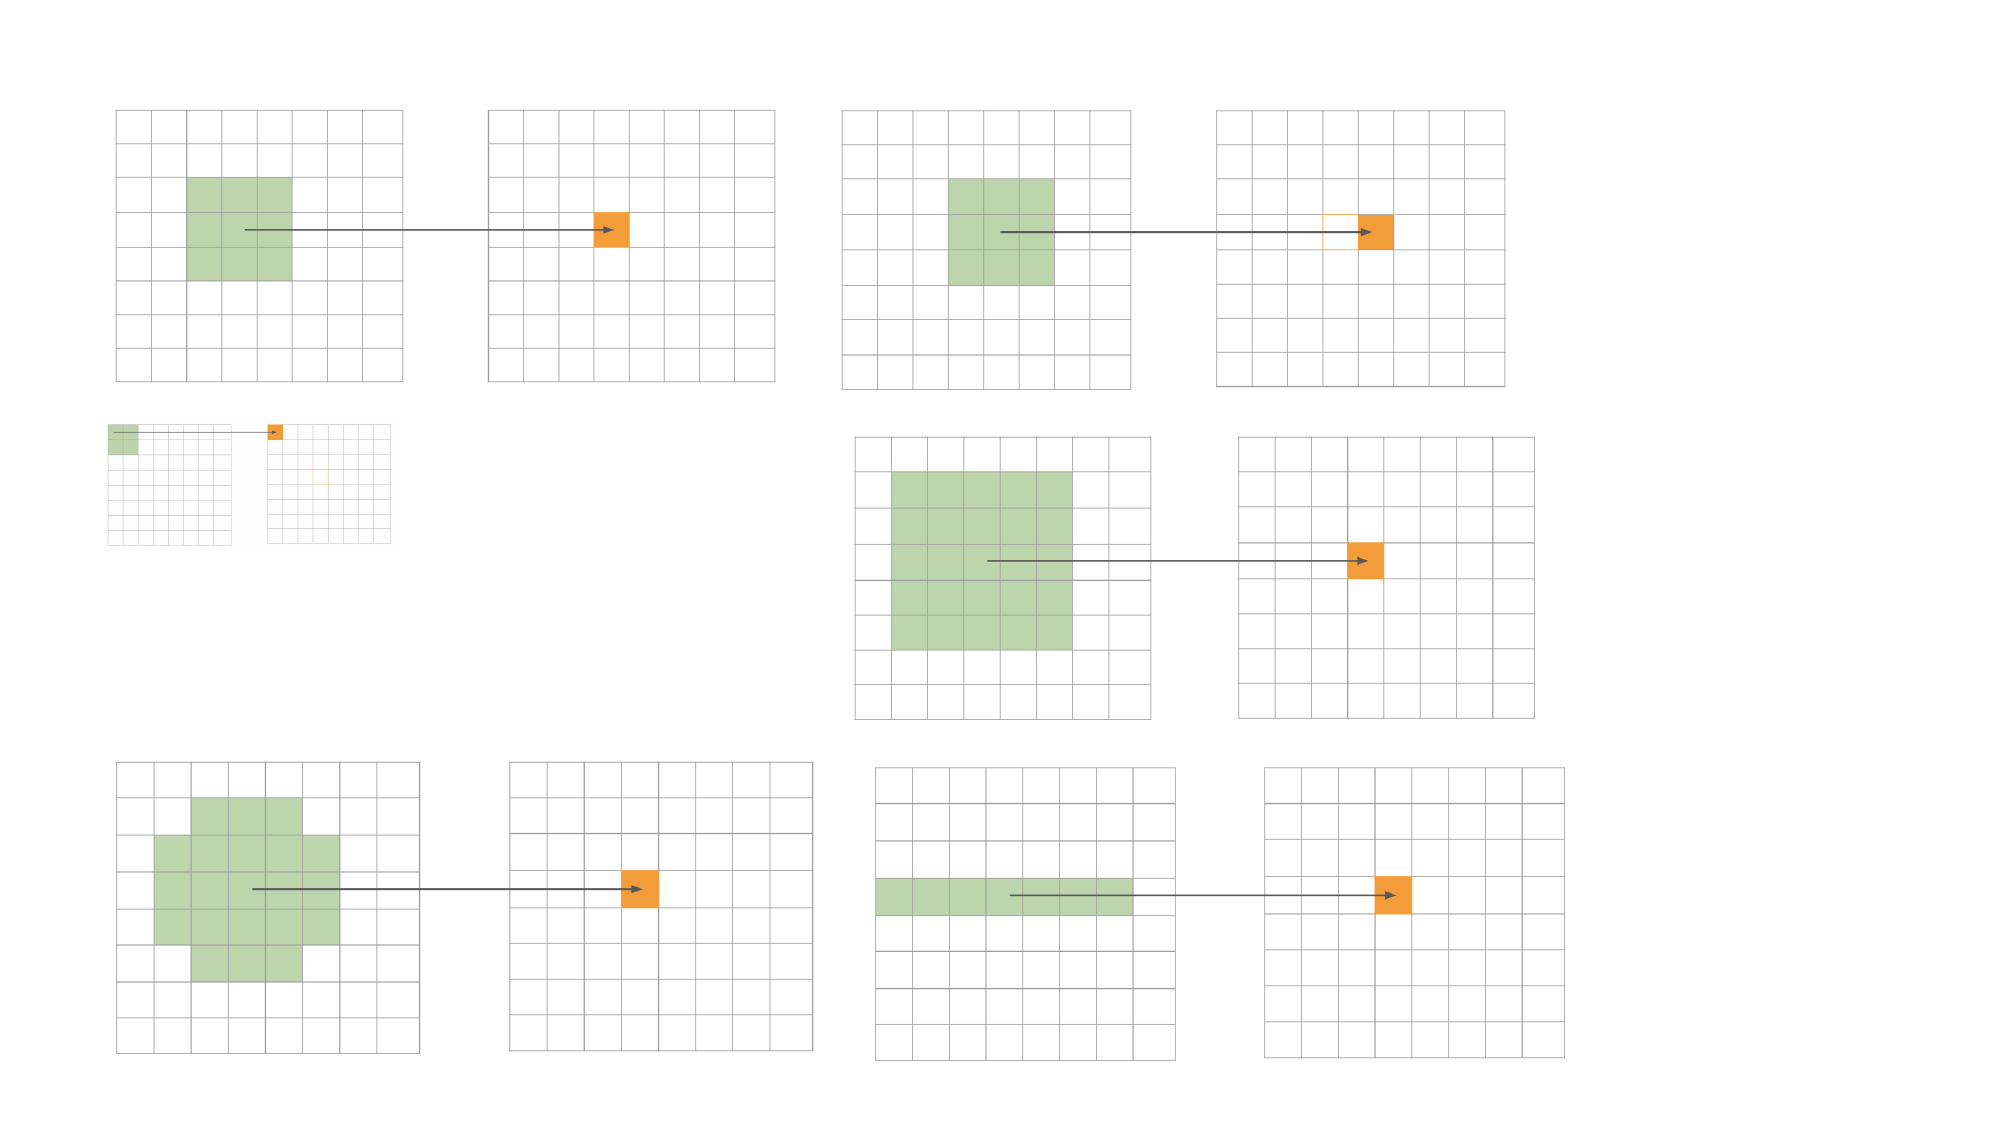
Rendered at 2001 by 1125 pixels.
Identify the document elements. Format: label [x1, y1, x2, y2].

picture [89, 91, 805, 555]
picture [100, 89, 1599, 1094]
